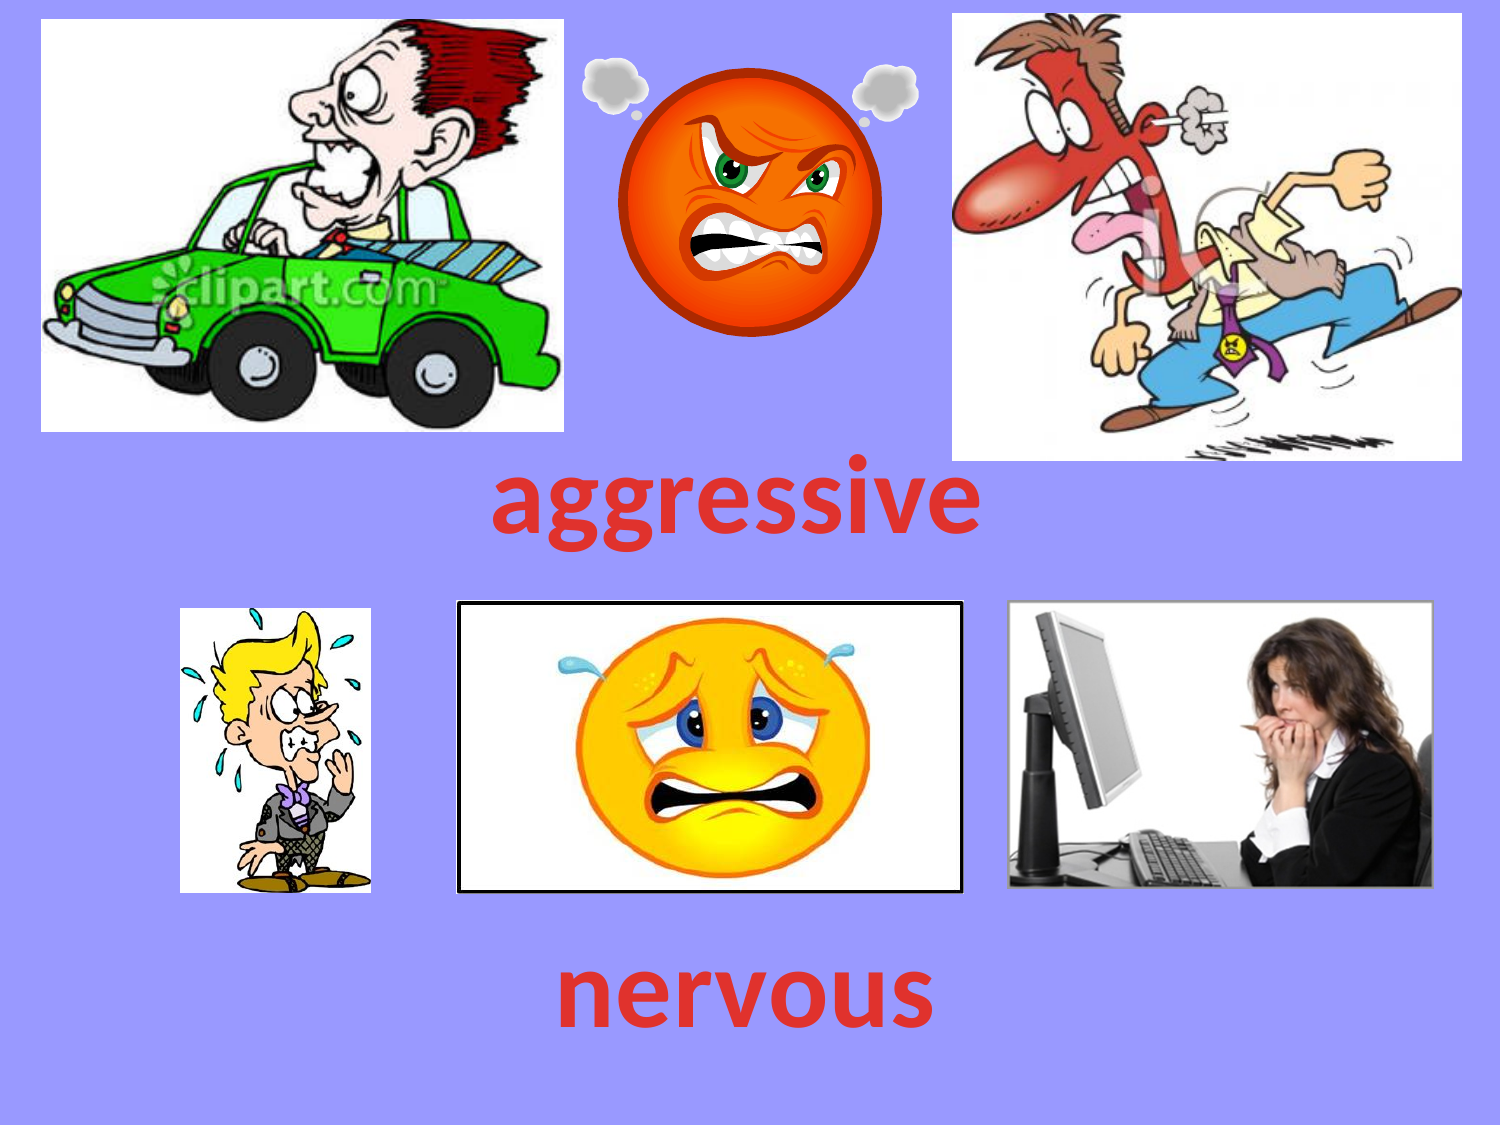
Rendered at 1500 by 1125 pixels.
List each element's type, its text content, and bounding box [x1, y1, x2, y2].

picture [41, 18, 564, 432]
picture [1006, 599, 1434, 889]
picture [455, 600, 965, 894]
picture [951, 13, 1462, 461]
text_box aggressive [474, 413, 1000, 564]
picture [180, 608, 372, 894]
text_box nervous [539, 907, 952, 1058]
picture [580, 56, 920, 339]
